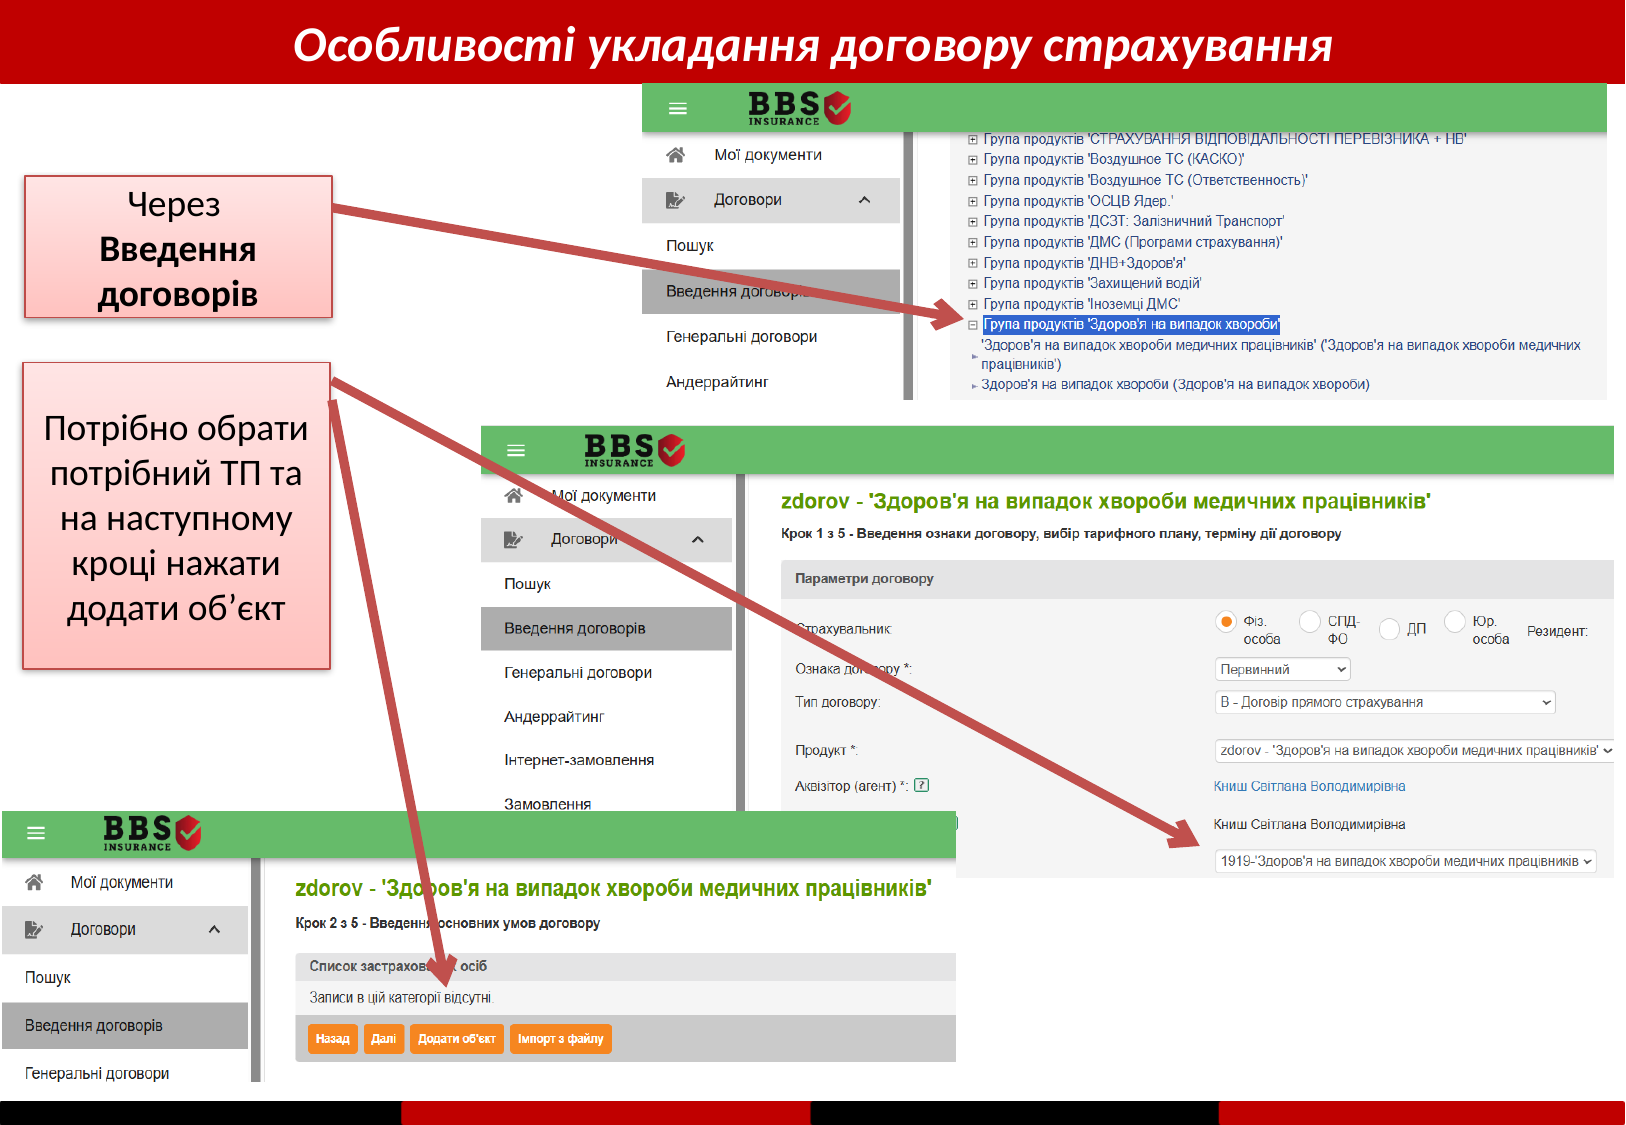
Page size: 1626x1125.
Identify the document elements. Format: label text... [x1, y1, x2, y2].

picture [2, 423, 1614, 1082]
text_box Особливості укладання договору страхування [0, 0, 1625, 84]
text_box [331, 207, 965, 320]
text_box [331, 399, 447, 988]
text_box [331, 380, 1200, 847]
text_box Через Введення договорів [24, 175, 333, 318]
text_box Потрібно обрати потрібний ТП та на наступному кроці нажати додати об’єкт [22, 362, 331, 670]
picture [0, 1101, 1625, 1125]
picture [641, 82, 1607, 401]
